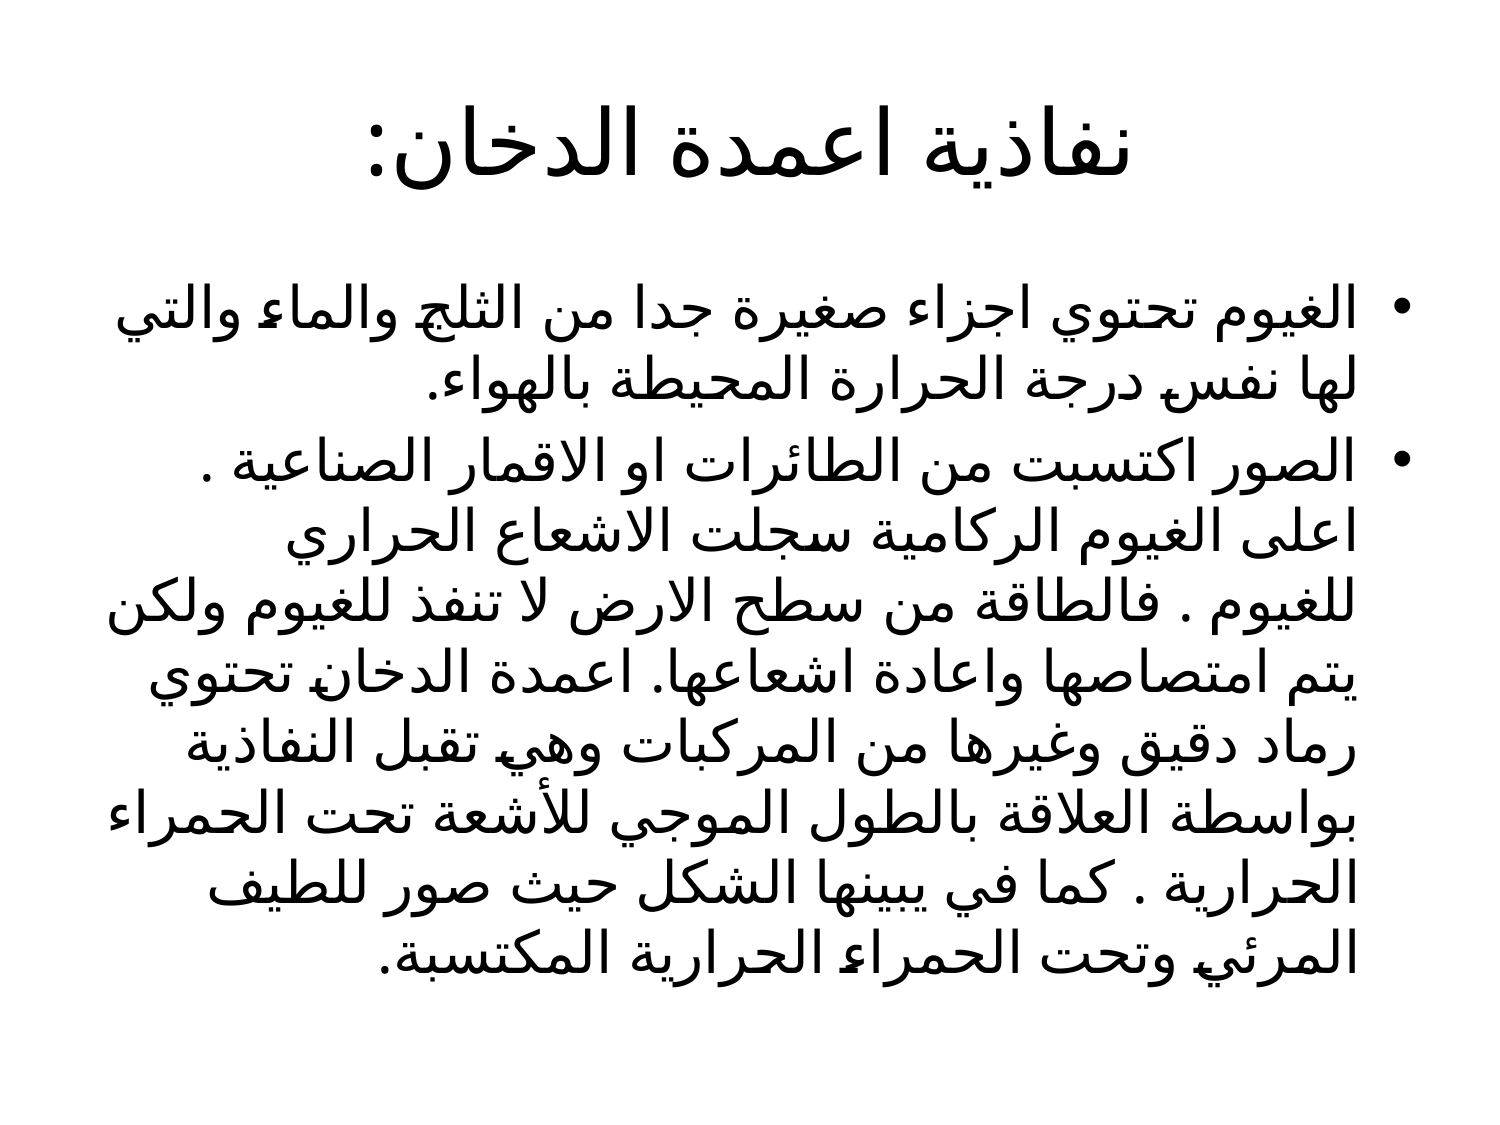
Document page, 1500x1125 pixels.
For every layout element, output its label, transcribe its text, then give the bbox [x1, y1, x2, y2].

list الغيوم تحتوي اجزاء صغيرة جدا من الثلج والماء والتي لها نفس درجة الحرارة المحيطة بالهواء. الصور اكتسبت من الطائرات او الاقمار الصناعية . اعلى الغيوم الركامية سجلت الاشعاع الحراري للغيوم . فالطاقة من سطح الارض لا تنفذ للغيوم ولكن يتم امتصاصها واعادة اشعاعها. اعمدة الدخان تحتوي رماد دقيق وغيرها من المركبات وهي تقبل النفاذية بواسطة العلاقة بالطول الموجي للأشعة تحت الحمراء الحرارية . كما في يبينها الشكل حيث صور للطيف المرئي وتحت الحمراء الحرارية المكتسبة. [75, 262, 1425, 1005]
title نفاذية اعمدة الدخان: [75, 45, 1425, 233]
